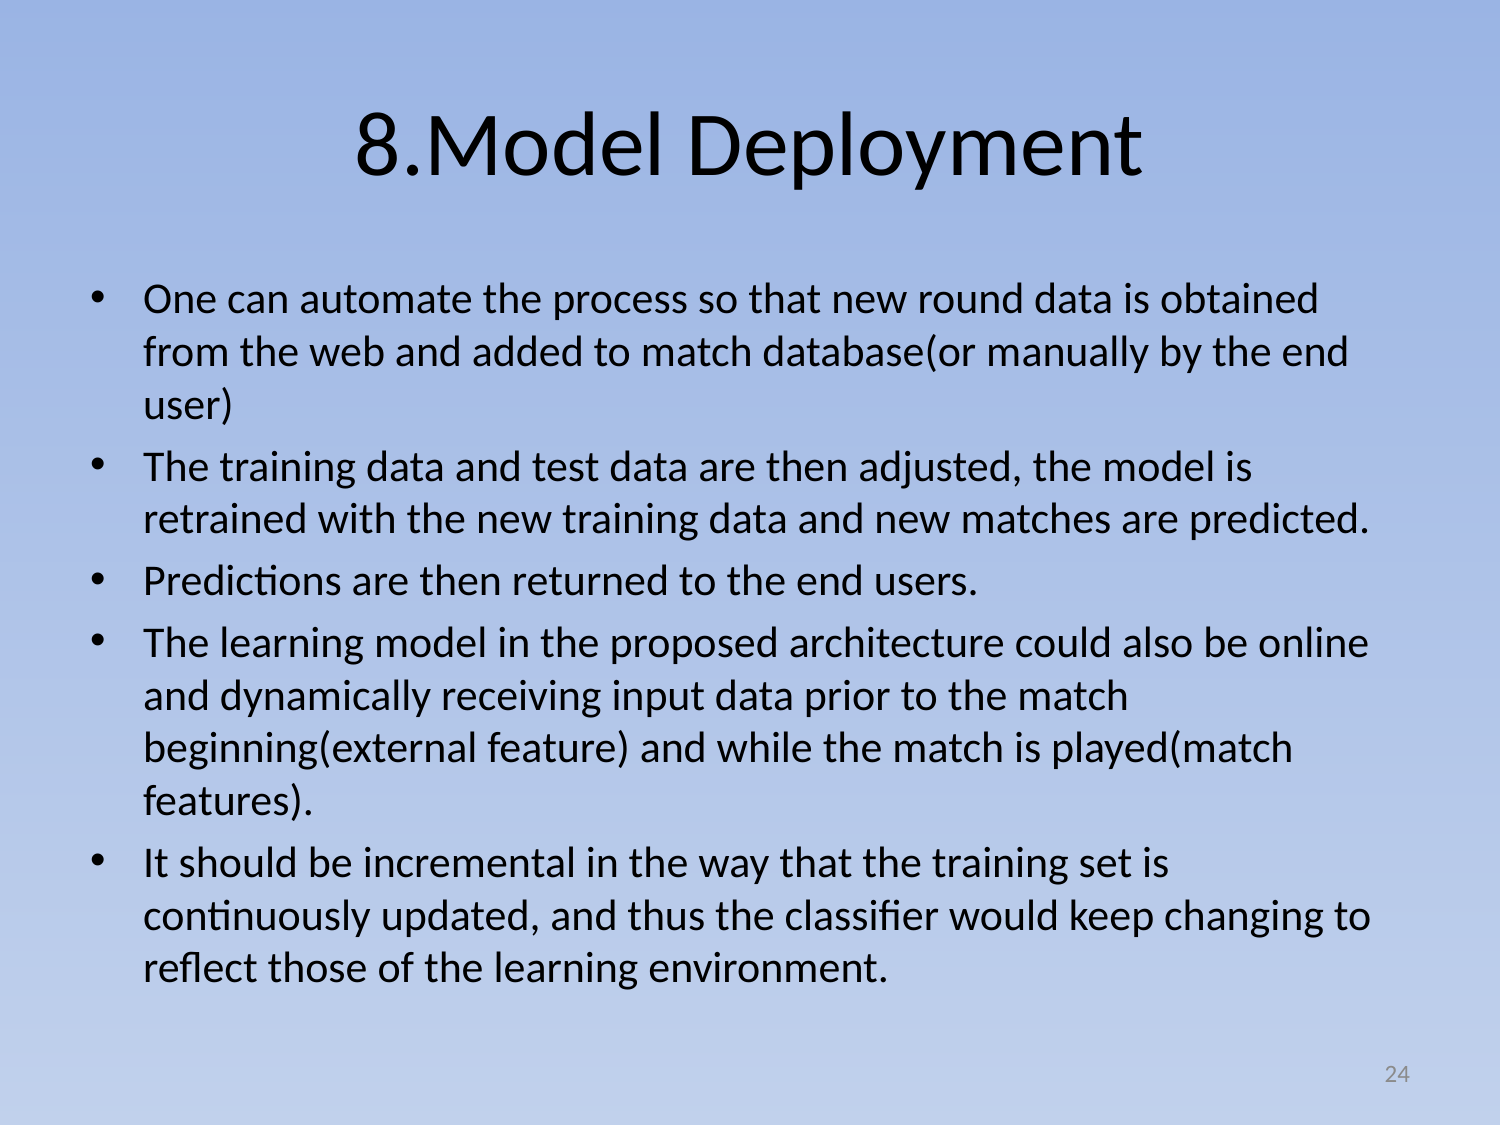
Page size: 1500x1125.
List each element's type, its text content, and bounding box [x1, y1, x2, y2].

list One can automate the process so that new round data is obtained from the web and added to match database(or manually by the end user) The training data and test data are then adjusted, the model is retrained with the new training data and new matches are predicted. Predictions are then returned to the end users. The learning model in the proposed architecture could also be online and dynamically receiving input data prior to the match beginning(external feature) and while the match is played(match features). It should be incremental in the way that the training set is continuously updated, and thus the classifier would keep changing to reflect those of the learning environment. [75, 262, 1425, 1005]
slide_number 24 [1074, 1042, 1425, 1103]
title 8.Model Deployment [75, 45, 1425, 233]
